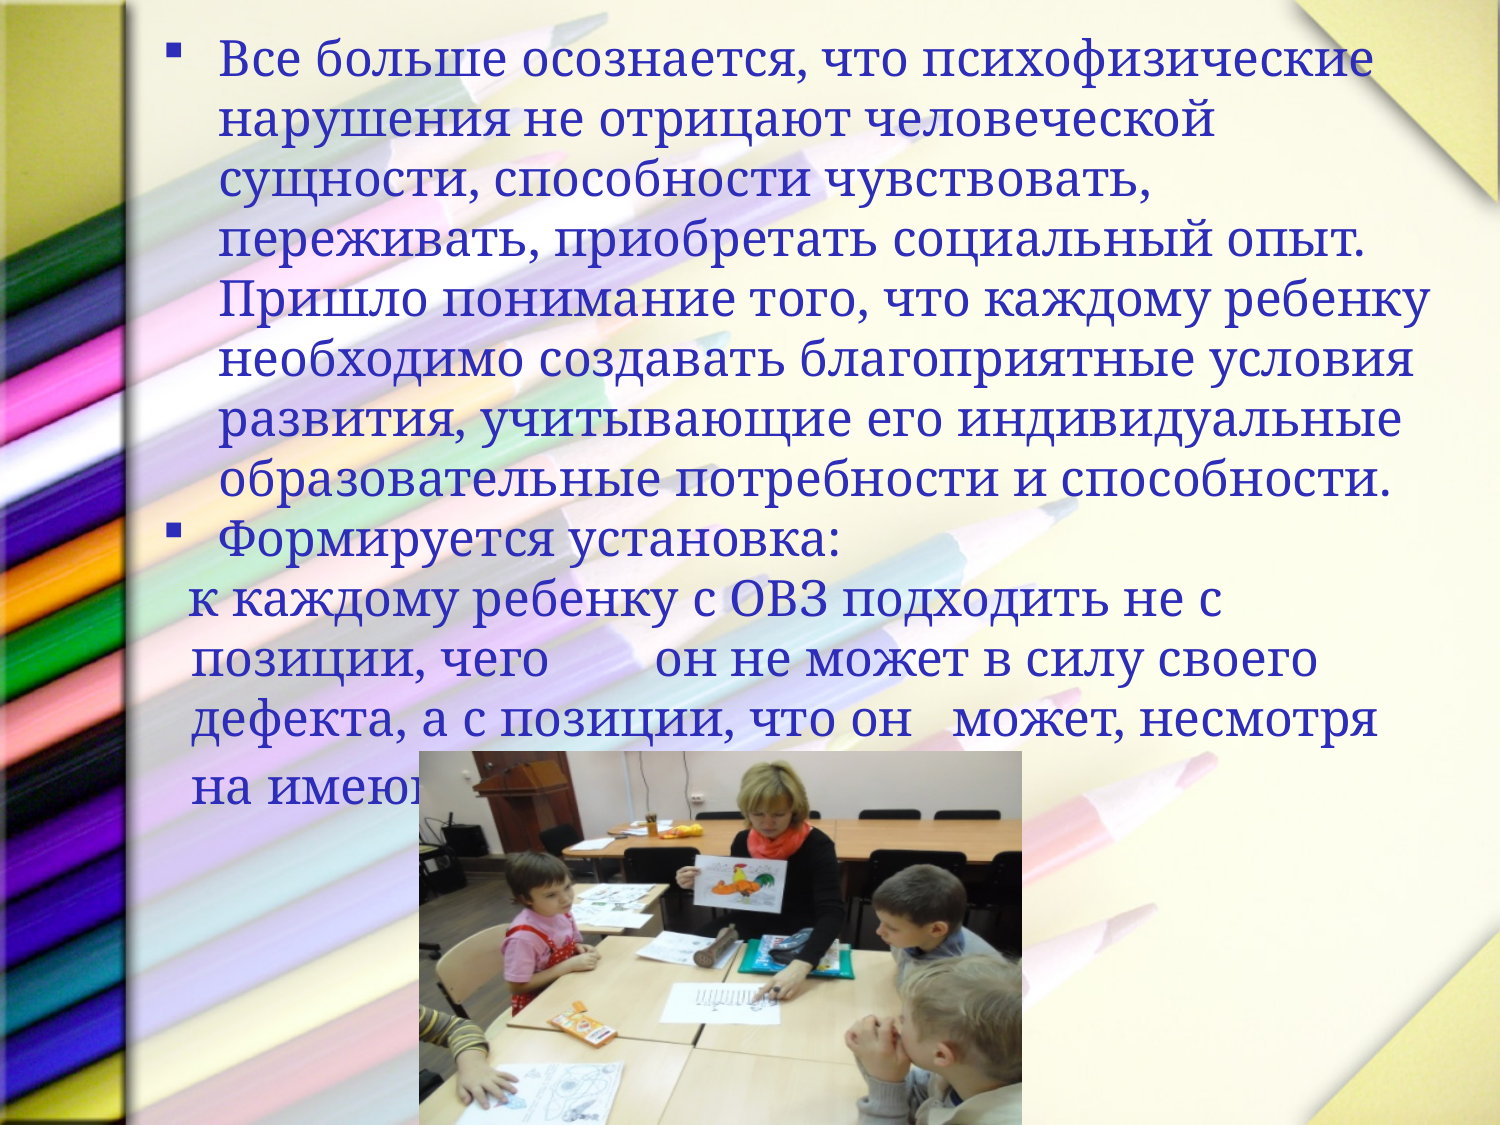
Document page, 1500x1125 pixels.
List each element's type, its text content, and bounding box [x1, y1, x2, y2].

text_box Все больше осознается, что психофизические нарушения не отрицают человеческой сущности, способности чувствовать, переживать, приобретать социальный опыт. Пришло понимание того, что каждому ребенку необходимо создавать благоприятные условия развития, учитывающие его индивидуальные образовательные потребности и способности. Формируется установка: к каждому ребенку с ОВЗ подходить не с позиции, чего он не может в силу своего дефекта, а с позиции, что он может, несмотря на имеющееся нарушение. [147, 19, 1459, 824]
picture [0, 0, 1500, 1125]
